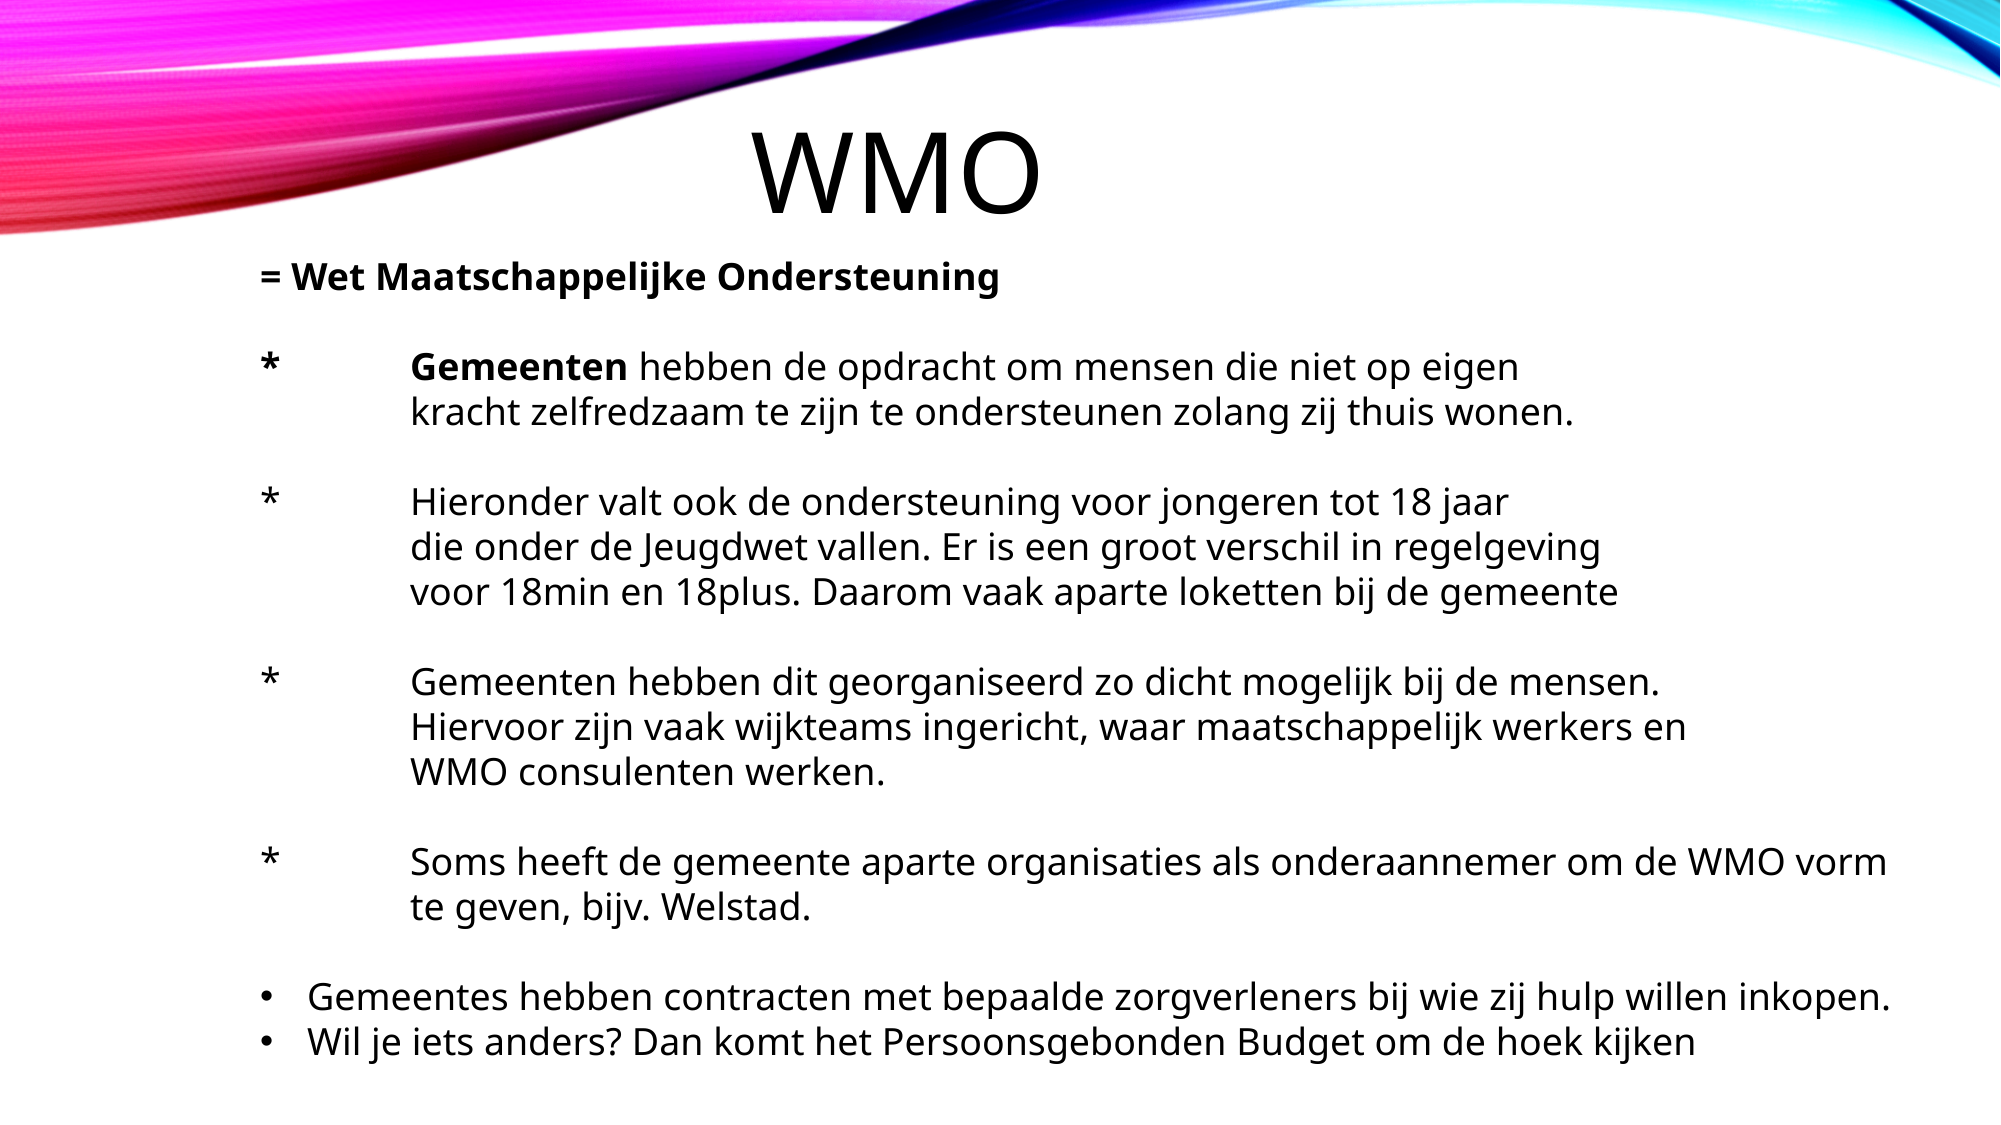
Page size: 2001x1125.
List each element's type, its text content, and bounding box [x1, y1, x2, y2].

text_box = Wet Maatschappelijke Ondersteuning * Gemeenten hebben de opdracht om mensen die niet op eigen kracht zelfredzaam te zijn te ondersteunen zolang zij thuis wonen. * Hieronder valt ook de ondersteuning voor jongeren tot 18 jaar die onder de Jeugdwet vallen. Er is een groot verschil in regelgeving voor 18min en 18plus. Daarom vaak aparte loketten bij de gemeente * Gemeenten hebben dit georganiseerd zo dicht mogelijk bij de mensen. Hiervoor zijn vaak wijkteams ingericht, waar maatschappelijk werkers en WMO consulenten werken. * Soms heeft de gemeente aparte organisaties als onderaannemer om de WMO vorm te geven, bijv. Welstad. Gemeentes hebben contracten met bepaalde zorgverleners bij wie zij hulp willen inkopen. Wil je iets anders? Dan komt het Persoonsgebonden Budget om de hoek kijken [245, 245, 1908, 1071]
picture [1890, 0, 2000, 75]
text_box WMO [735, 94, 1061, 244]
picture [1910, 0, 2000, 45]
picture [0, 0, 2000, 237]
